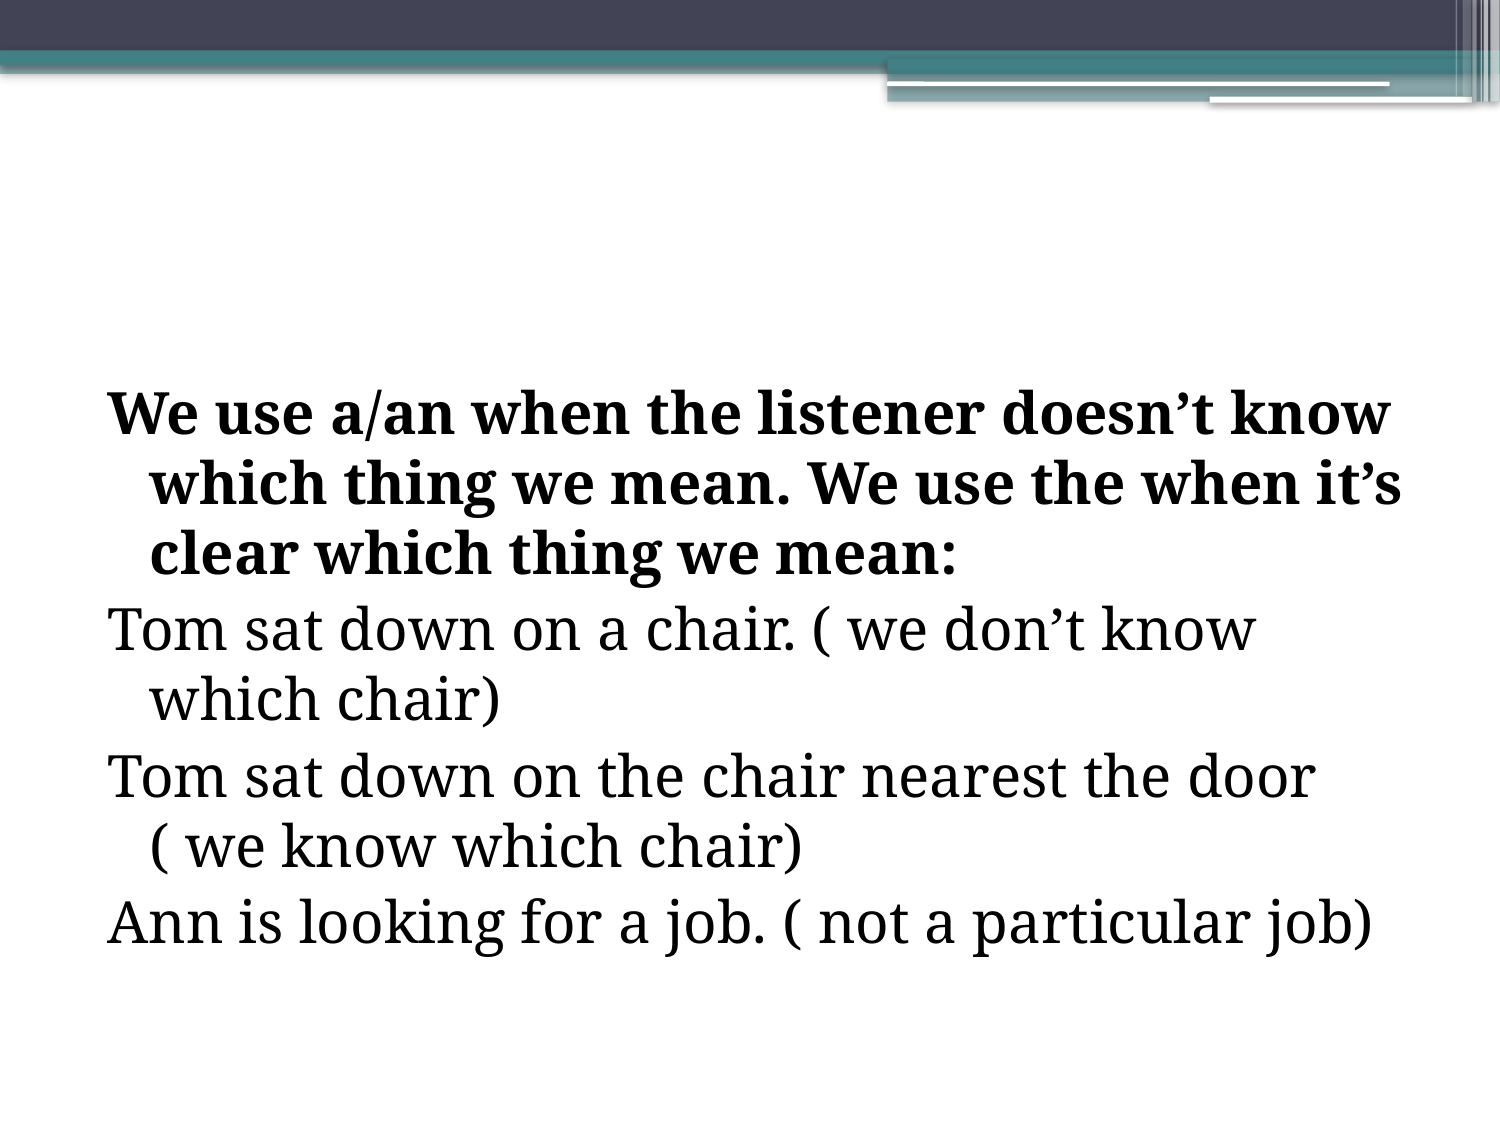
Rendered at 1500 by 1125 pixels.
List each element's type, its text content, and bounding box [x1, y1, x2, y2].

list We use a/an when the listener doesn’t know which thing we mean. We use the when it’s clear which thing we mean: Tom sat down on a chair. ( we don’t know which chair) Tom sat down on the chair nearest the door ( we know which chair) Ann is looking for a job. ( not a particular job) [75, 368, 1425, 1079]
